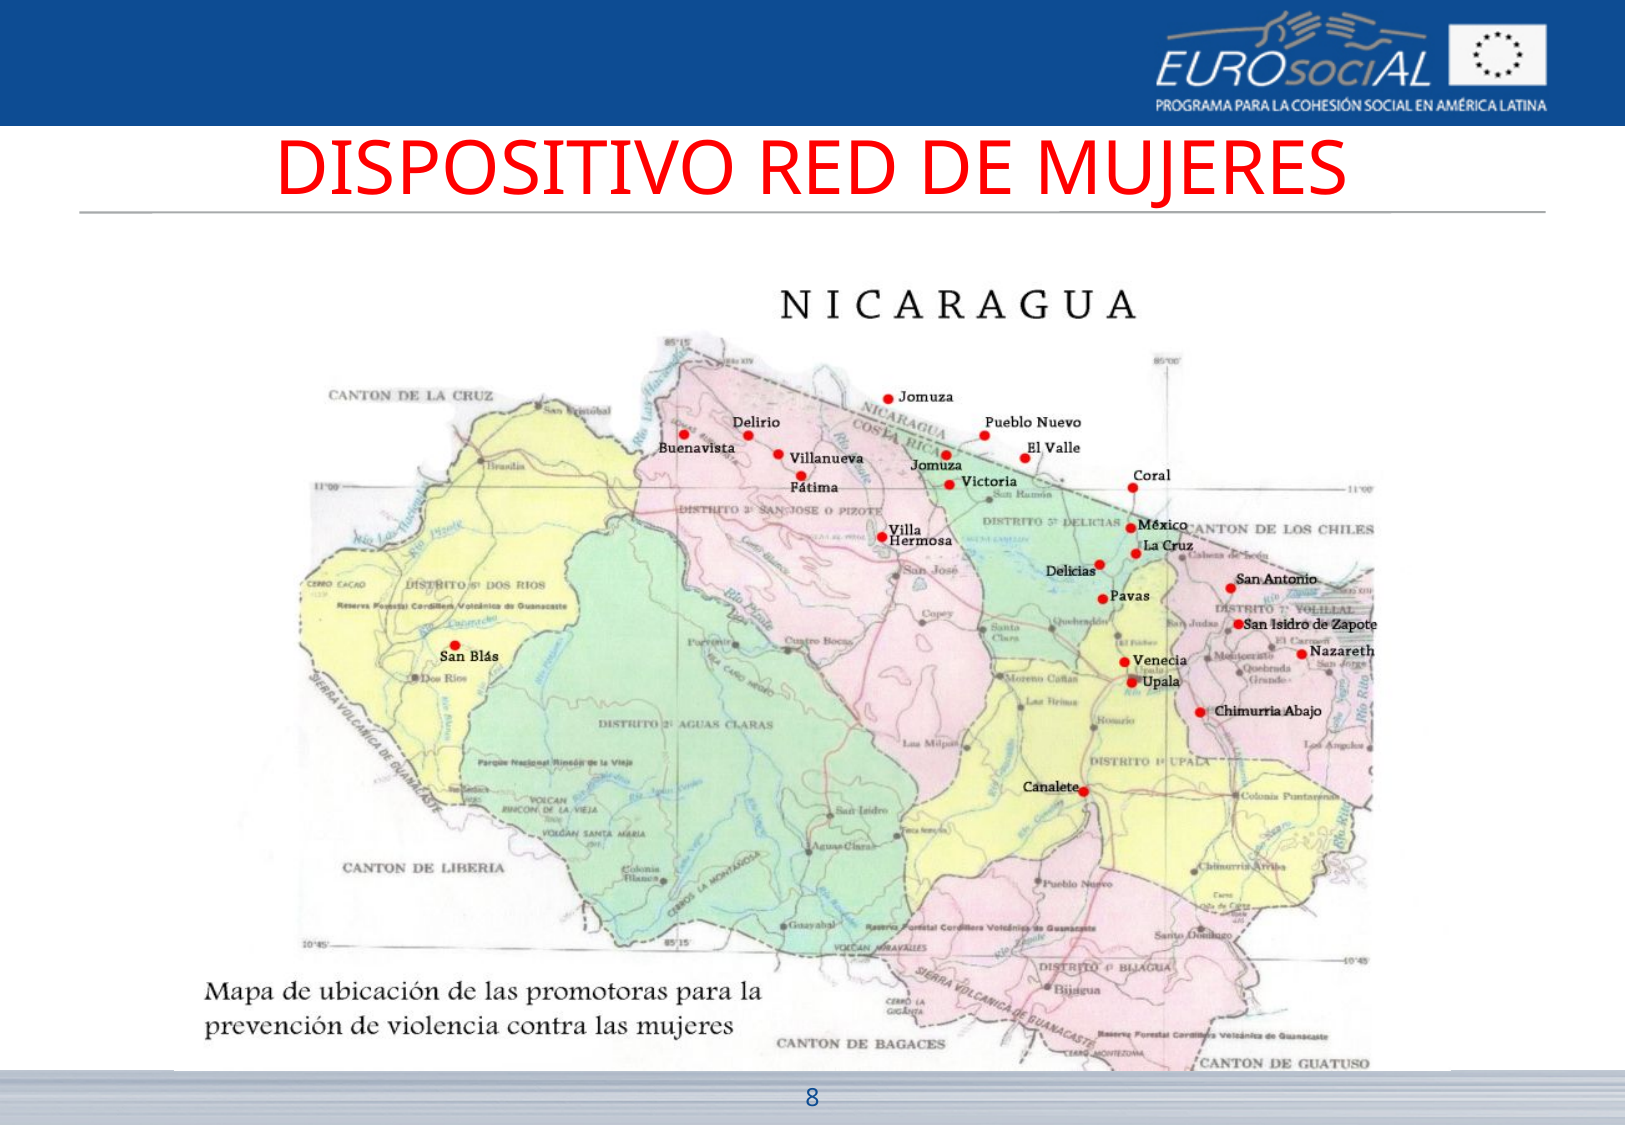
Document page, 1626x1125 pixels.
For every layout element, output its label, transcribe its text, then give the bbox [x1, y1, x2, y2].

picture [0, 1070, 1625, 1125]
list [174, 262, 1451, 1071]
picture [0, 0, 1625, 126]
title DISPOSITIVO RED DE MUJERES [81, 113, 1544, 233]
slide_number 8 [792, 1080, 833, 1116]
